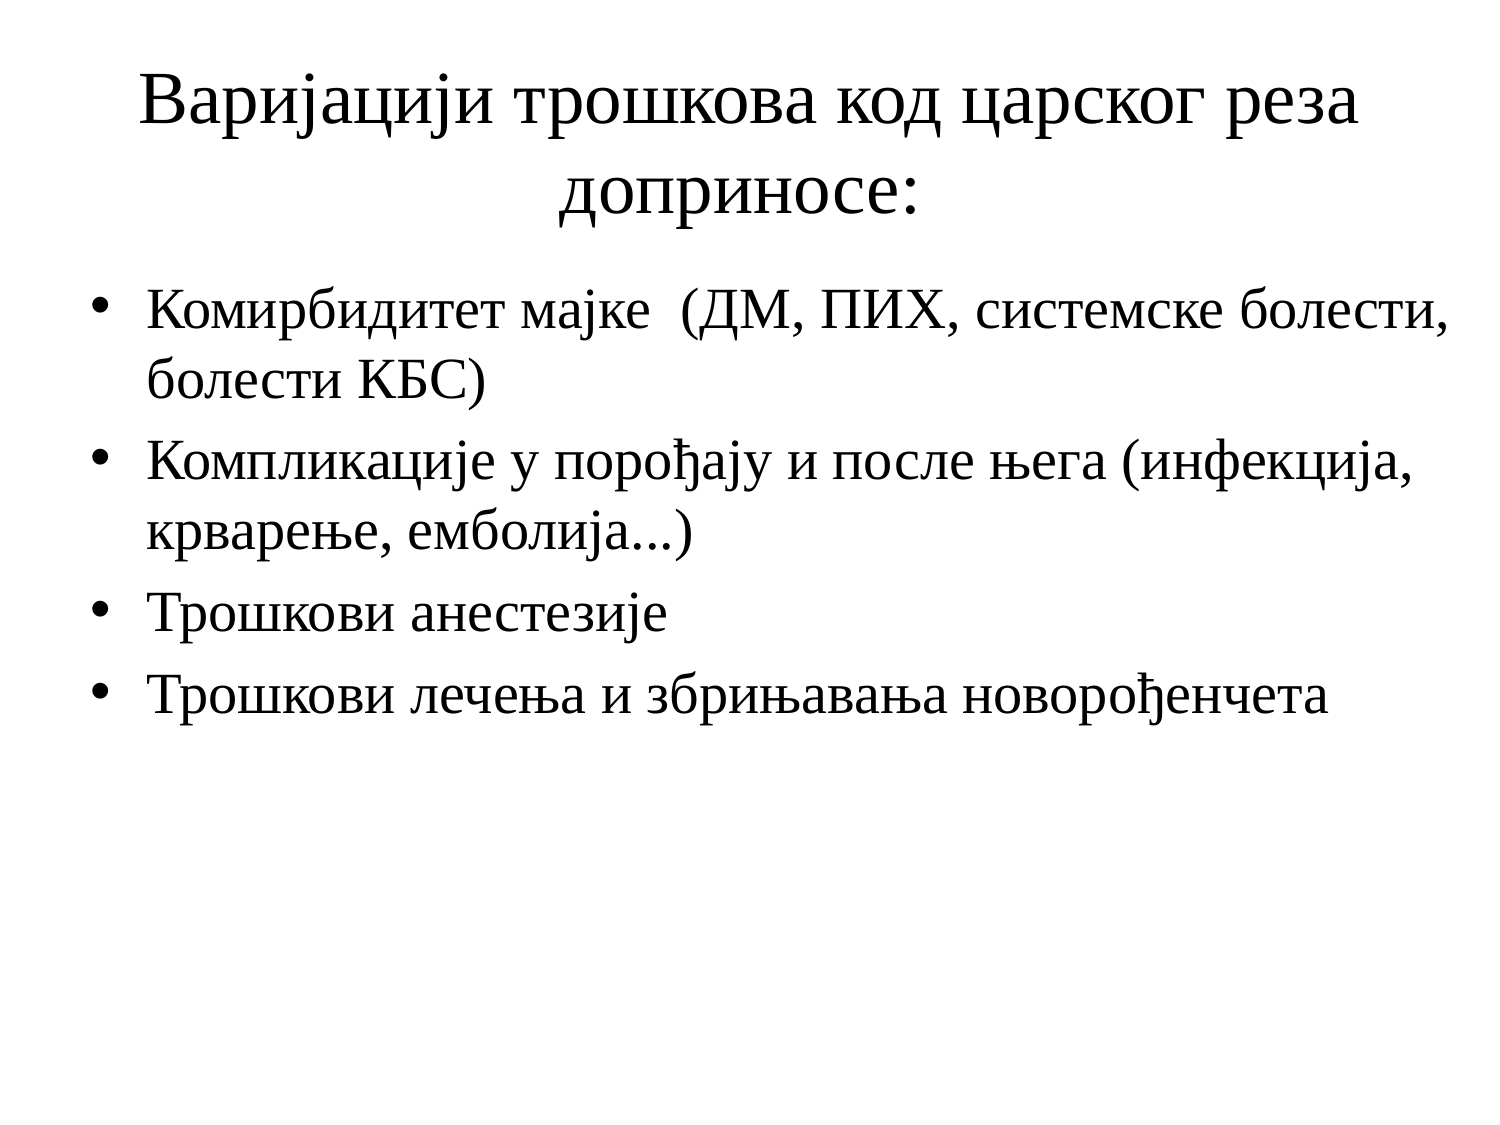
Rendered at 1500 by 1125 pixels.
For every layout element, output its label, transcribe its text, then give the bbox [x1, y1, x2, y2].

title Варијацији трошкова код царског реза доприносе: [75, 45, 1425, 233]
list Комирбидитет мајке (ДМ, ПИХ, системске болести, болести КБС) Компликације у порођају и после њега (инфекција, крварење, емболија...) Трошкови анестезије Трошкови лечења и збрињавања новорођенчета [75, 262, 1471, 1005]
